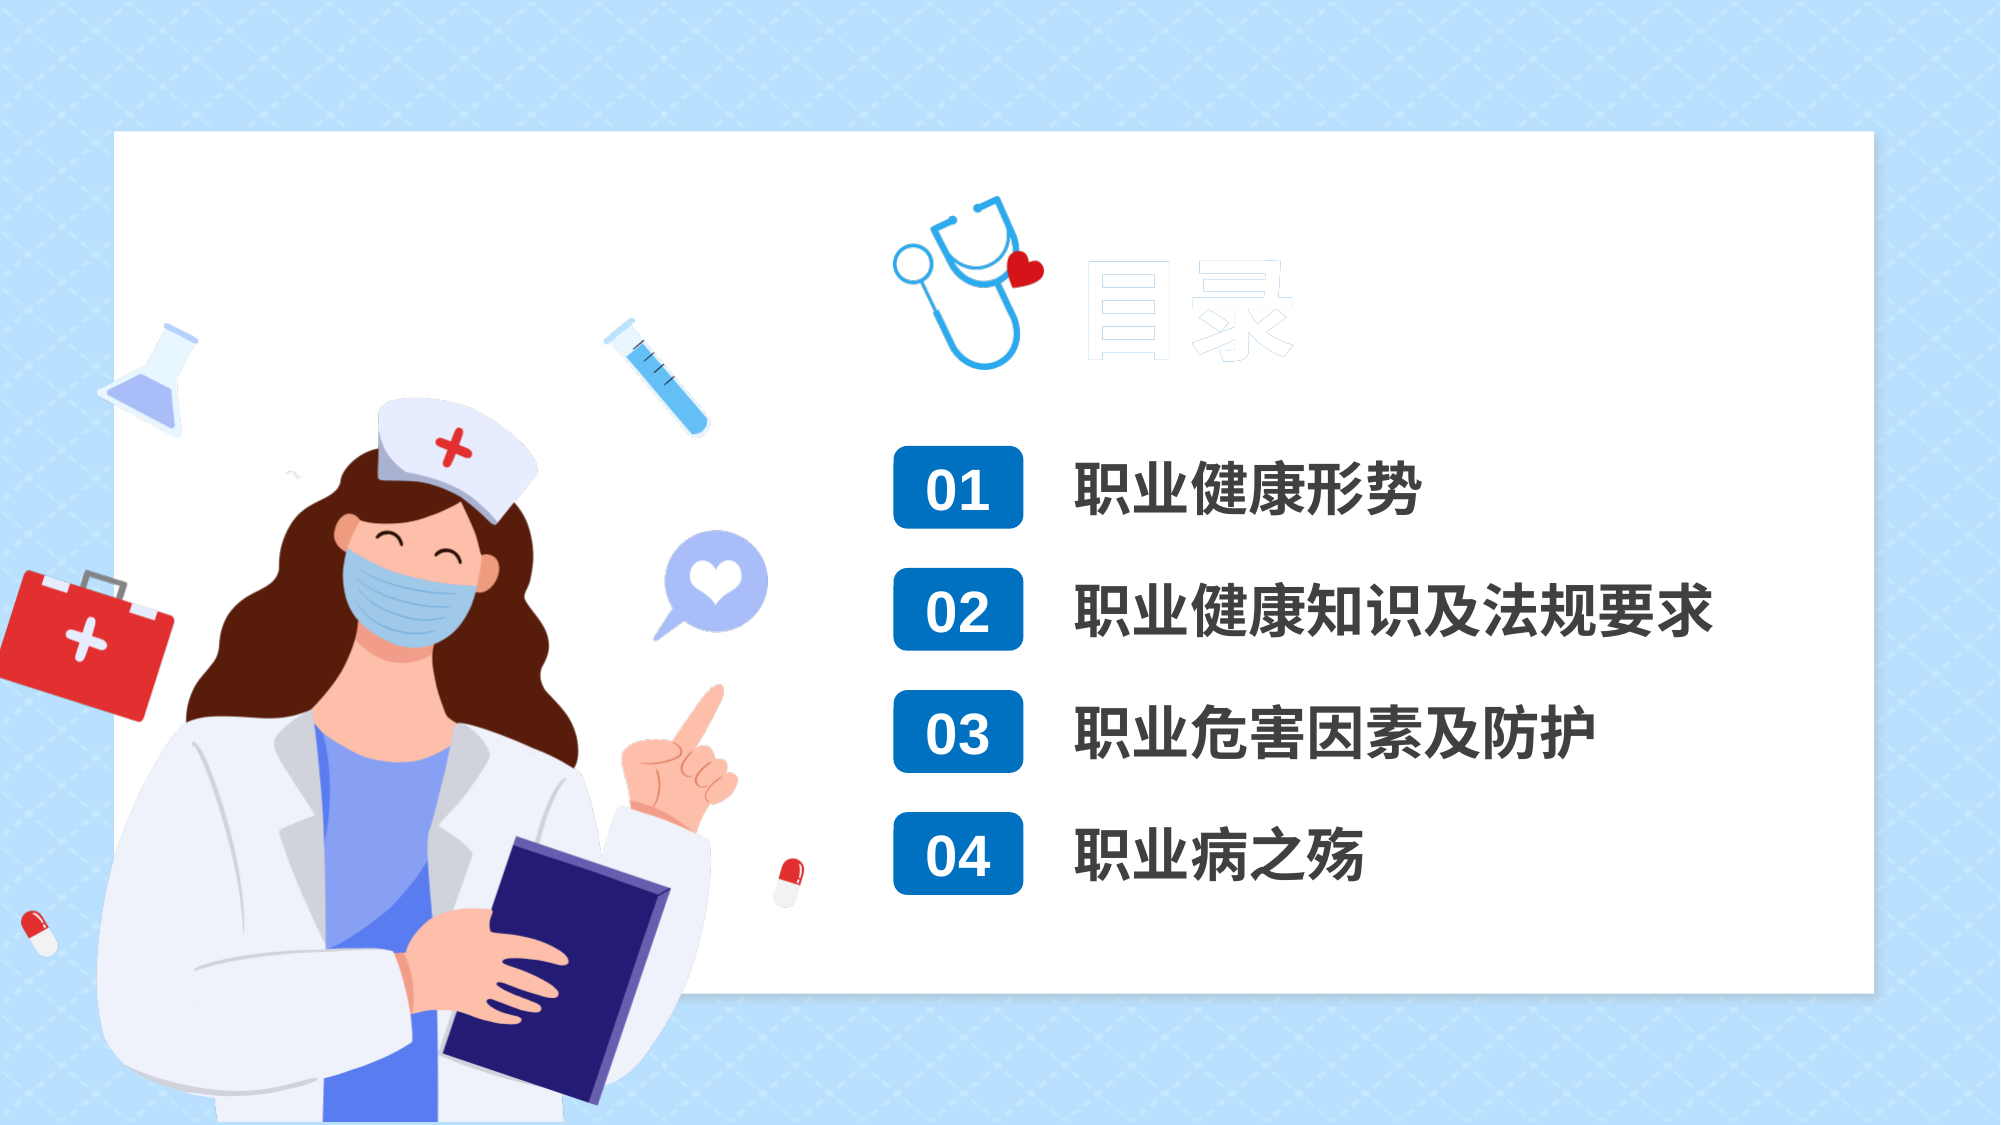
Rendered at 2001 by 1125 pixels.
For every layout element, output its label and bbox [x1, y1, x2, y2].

text_box [893, 810, 1464, 897]
text_box [893, 196, 1345, 384]
picture [0, 0, 2000, 1125]
text_box [893, 444, 1547, 531]
text_box [893, 566, 1786, 653]
text_box [893, 688, 1671, 775]
